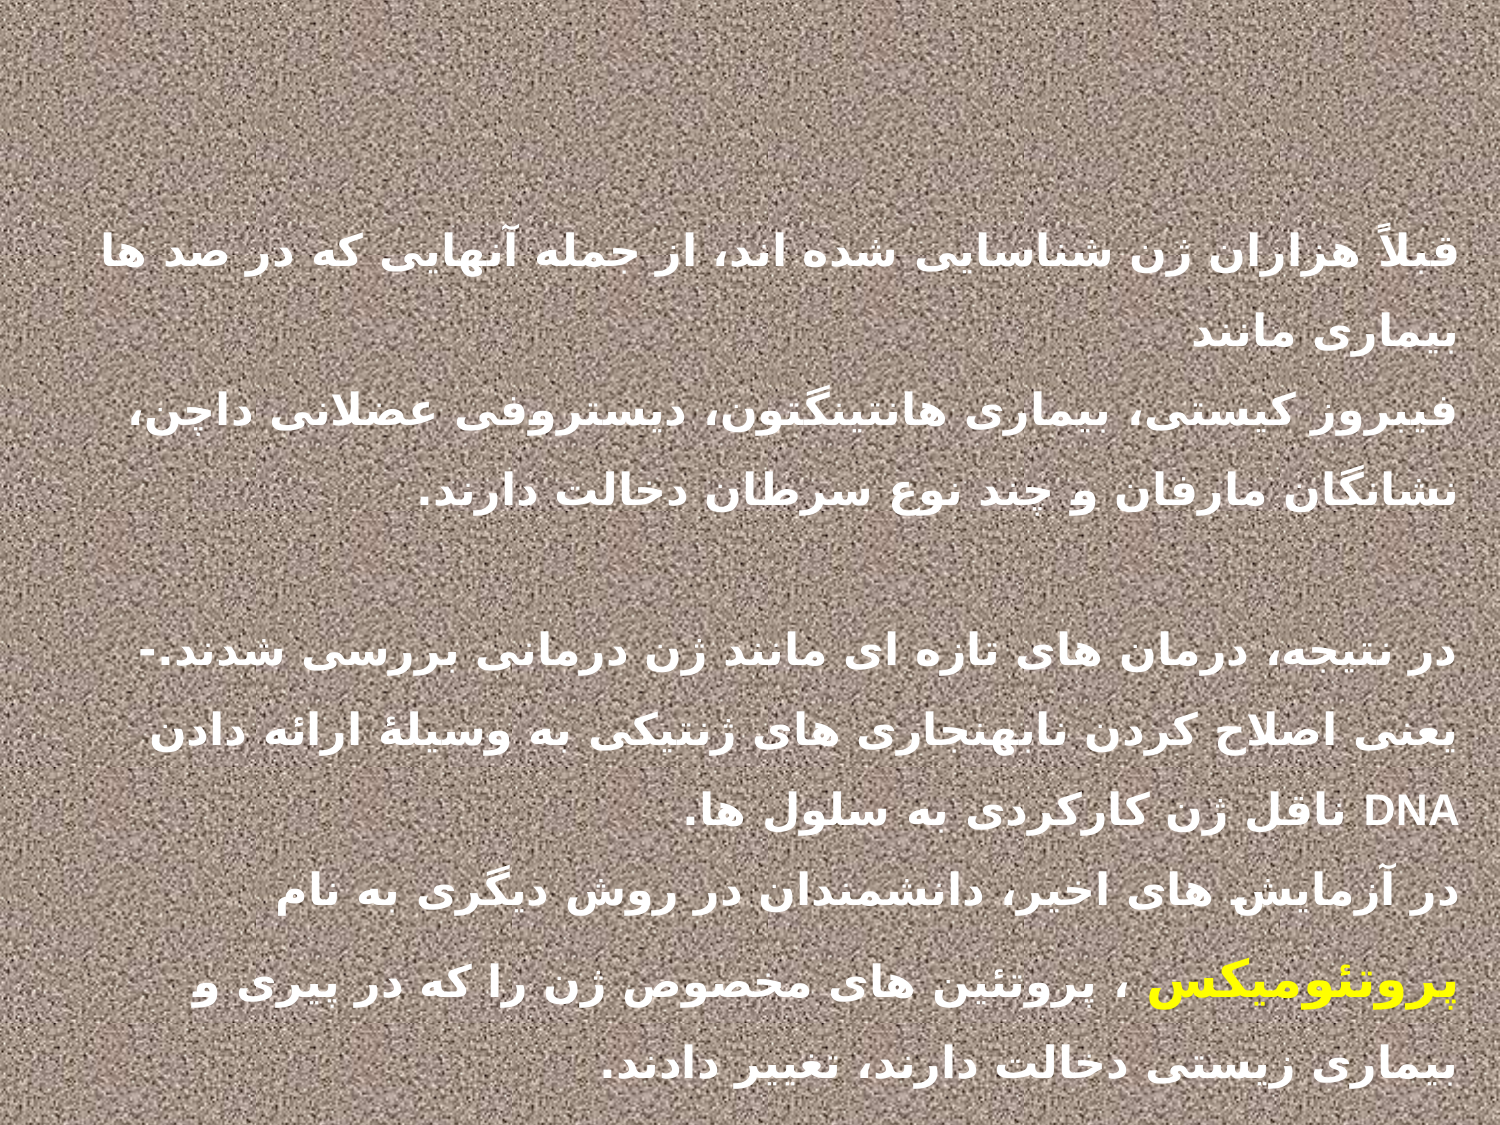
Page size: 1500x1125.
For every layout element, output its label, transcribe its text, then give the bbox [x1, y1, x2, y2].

picture [0, 0, 1500, 1125]
footer www.modirkade.ir [212, 1050, 904, 1095]
list قبلاً هزاران ژن شناسایی شده اند، از جمله آنهایی که در صد ها بیماری مانند فیبروز کیستی، بیماری هانتینگتون، دیستروفی عضلانی داچن، نشانگان مارفان و چند نوع سرطان دخالت دارند. در نتیجه، درمان های تازه ای مانند ژن درمانی بررسی شدند.-یعنی اصلاح کردن نابهنجاری های ژنتیکی به وسیلۀ ارائه دادن DNA ناقل ژن کارکردی به سلول ها. در آزمایش های اخیر، دانشمندان در روش دیگری به نام پروتئومیکس ، پروتئین های مخصوص ژن را که در پیری و بیماری زیستی دخالت دارند، تغییر دادند. [24, 187, 1475, 1100]
slide_number 30 [1417, 1068, 1494, 1114]
